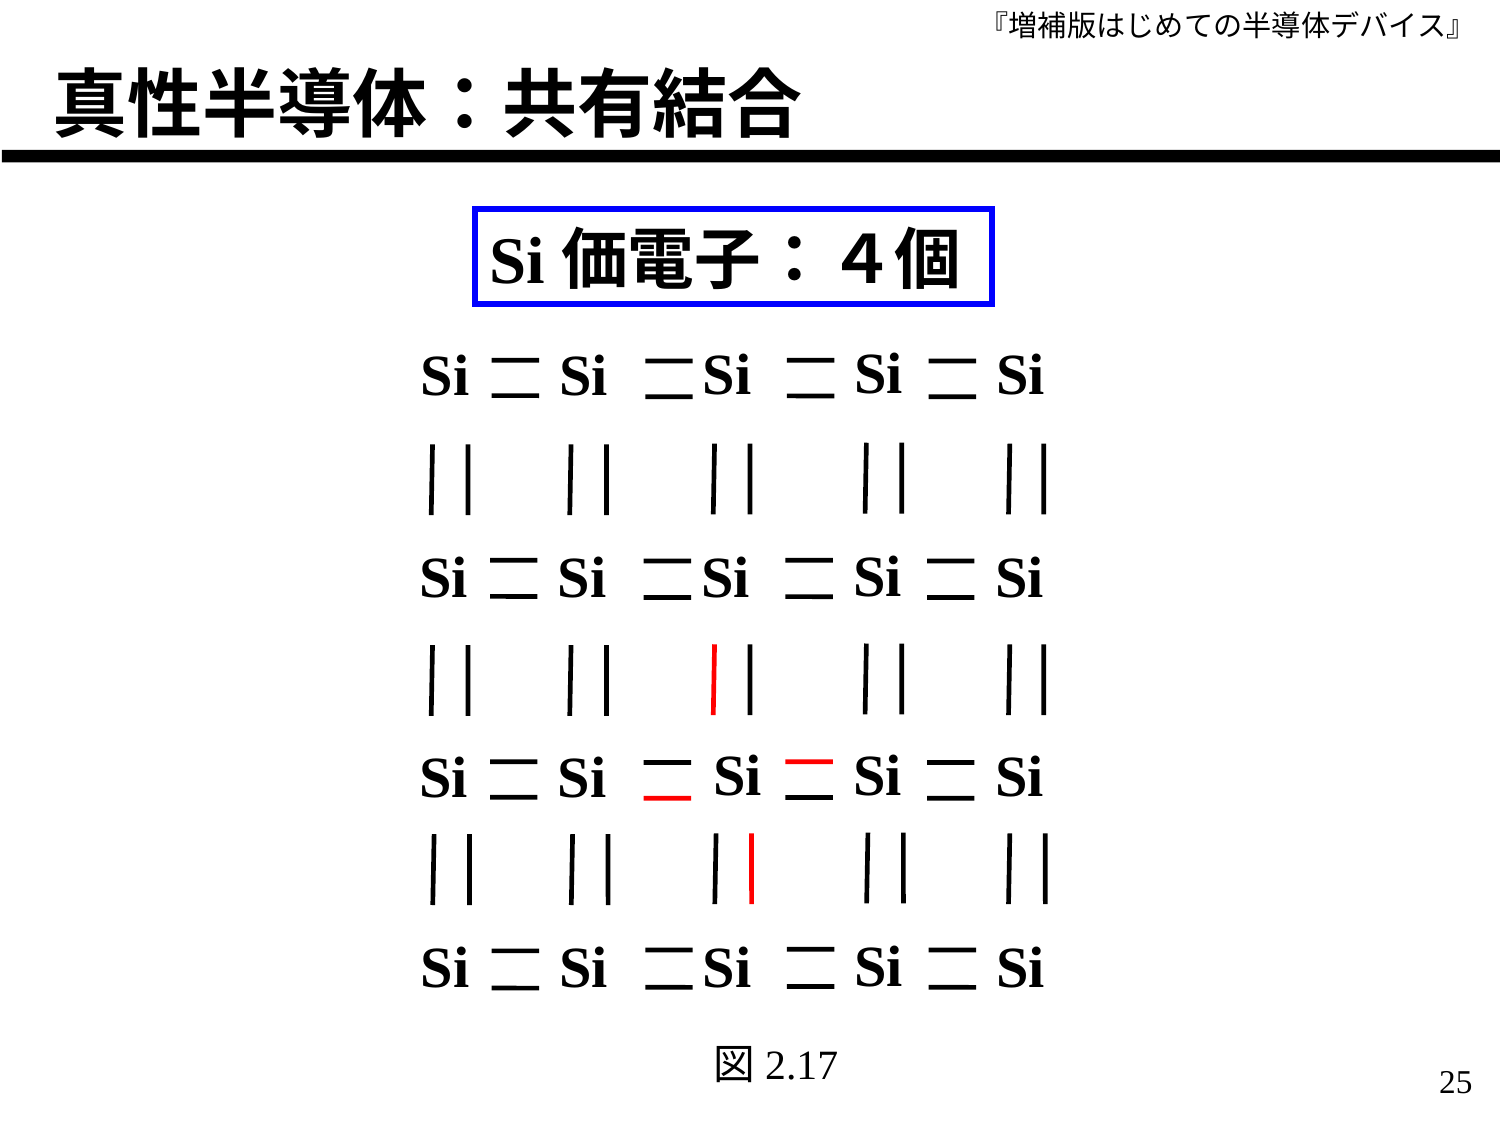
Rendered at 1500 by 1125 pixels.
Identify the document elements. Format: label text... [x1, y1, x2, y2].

text_box Si [419, 539, 468, 610]
text_box Si [419, 738, 468, 809]
text_box Si [853, 737, 902, 808]
text_box Si [559, 337, 609, 408]
slide_number 25 [1175, 1042, 1488, 1118]
text_box Si [702, 336, 752, 407]
text_box Si [420, 337, 470, 408]
text_box Si [559, 929, 609, 1000]
text_box Si [702, 928, 752, 999]
text_box Si [713, 737, 762, 808]
text_box Si [996, 336, 1046, 407]
text_box Si [701, 538, 750, 609]
text_box Si [853, 538, 902, 609]
text_box Si [995, 738, 1044, 808]
text_box Si [557, 738, 607, 809]
text_box Si価電子：４個 [474, 209, 992, 304]
text_box Si [557, 539, 607, 610]
text_box Si [420, 929, 470, 1000]
text_box Si [854, 335, 904, 406]
text_box Si [995, 538, 1044, 609]
text_box 図2.17 [698, 1030, 854, 1096]
text_box Si [996, 928, 1046, 999]
text_box Si [854, 927, 904, 998]
title 真性半導体：共有結合 [37, 40, 1500, 163]
